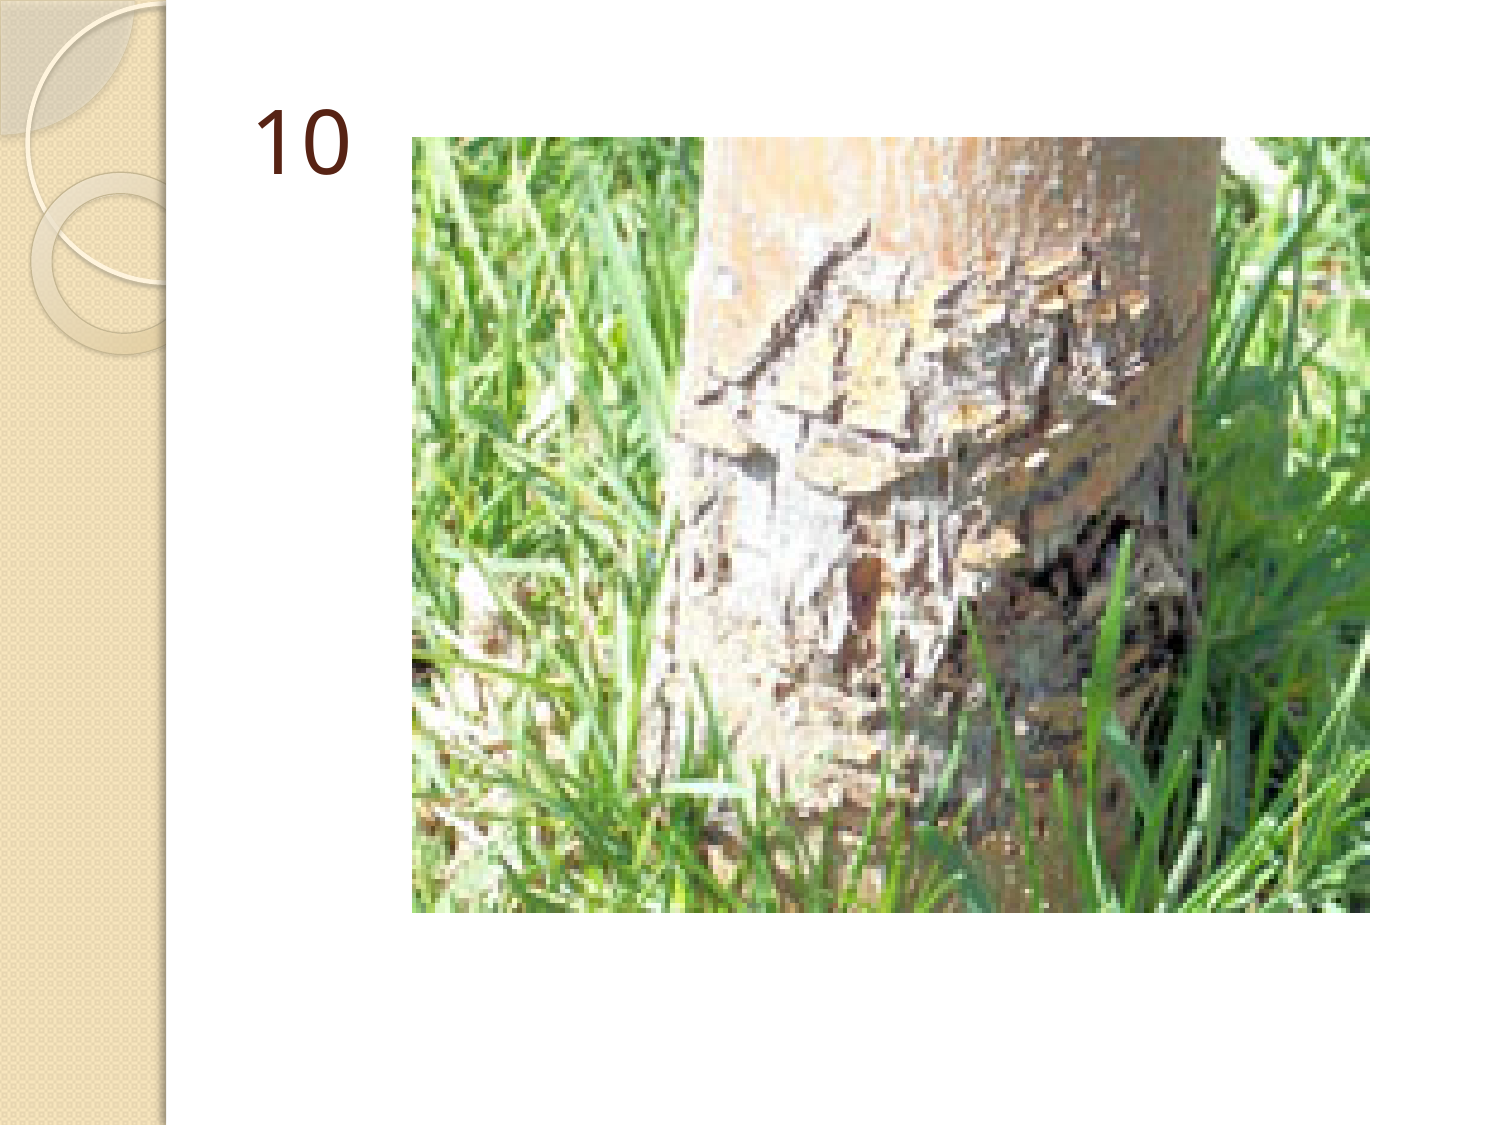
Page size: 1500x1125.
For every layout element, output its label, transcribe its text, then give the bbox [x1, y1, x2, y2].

picture [412, 137, 1370, 913]
title 10 [235, 45, 1466, 233]
